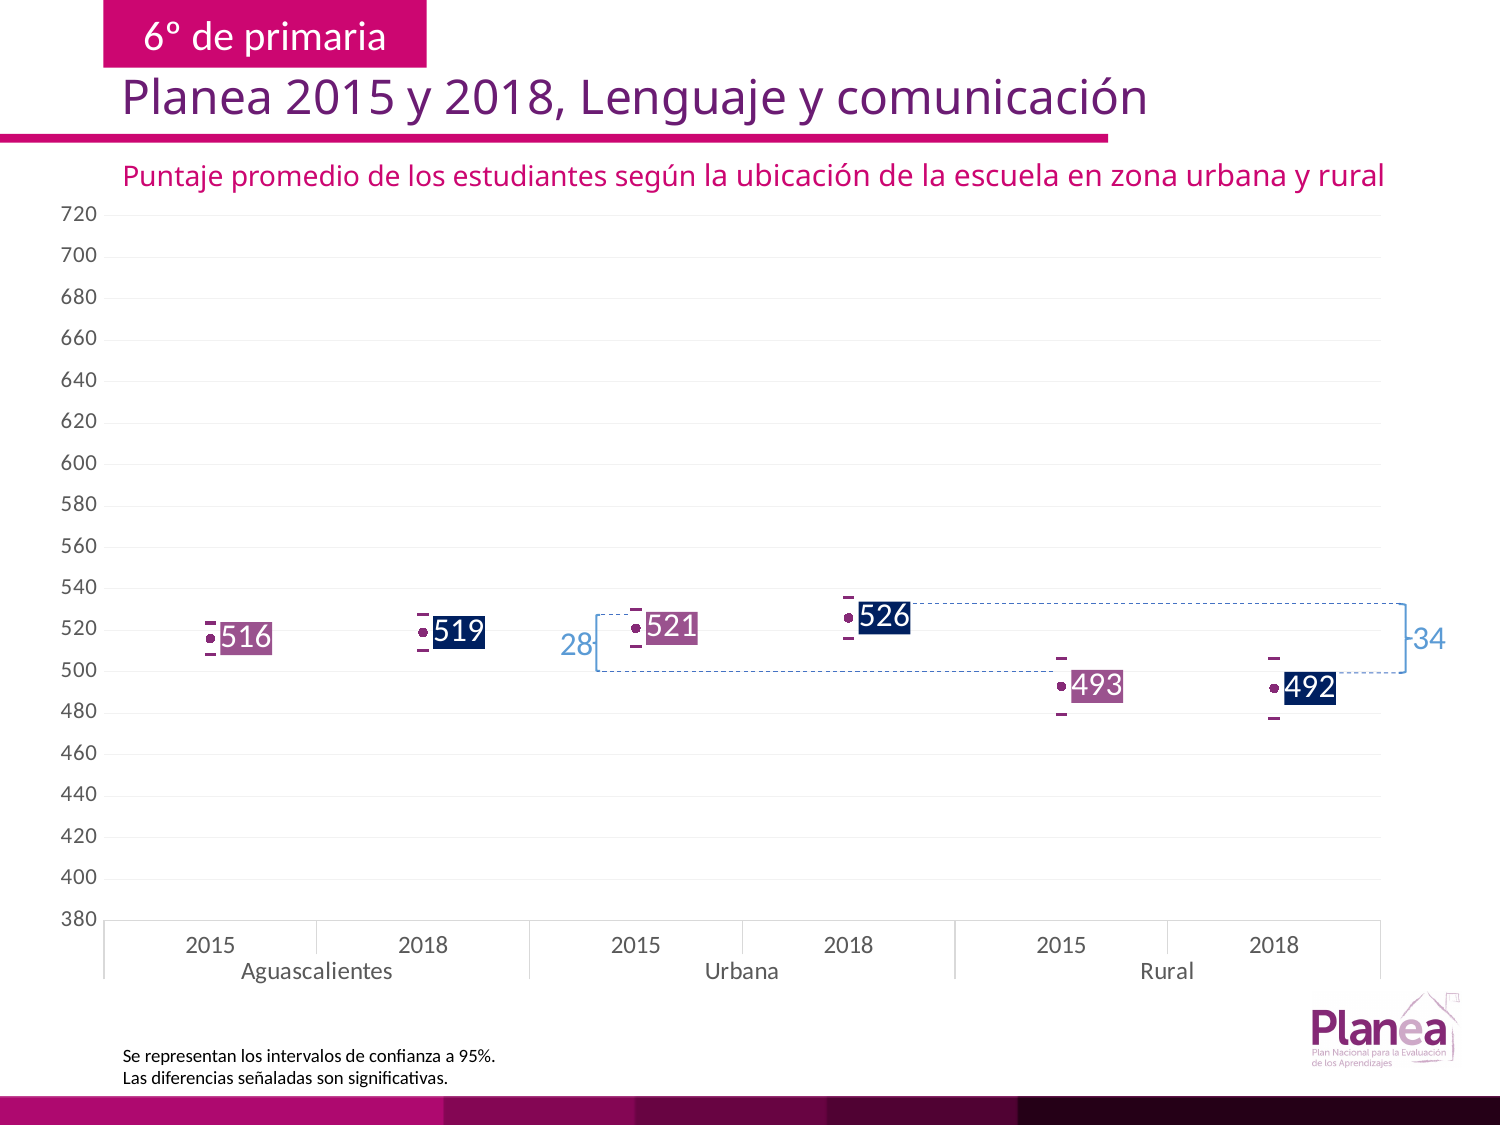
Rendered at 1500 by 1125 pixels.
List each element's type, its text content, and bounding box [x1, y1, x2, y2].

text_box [32, 178, 1458, 1002]
text_box Planea 2015 y 2018, Lenguaje y comunicación [106, 65, 1458, 145]
picture [1312, 991, 1462, 1068]
text_box Puntaje promedio de los estudiantes según la ubicación de la escuela en zona urbana y rural [107, 145, 1428, 178]
text_box Se representan los intervalos de confianza a 95%. Las diferencias señaladas son significativas. [108, 1036, 1211, 1096]
text_box [0, 133, 1109, 144]
picture [0, 1096, 1500, 1125]
